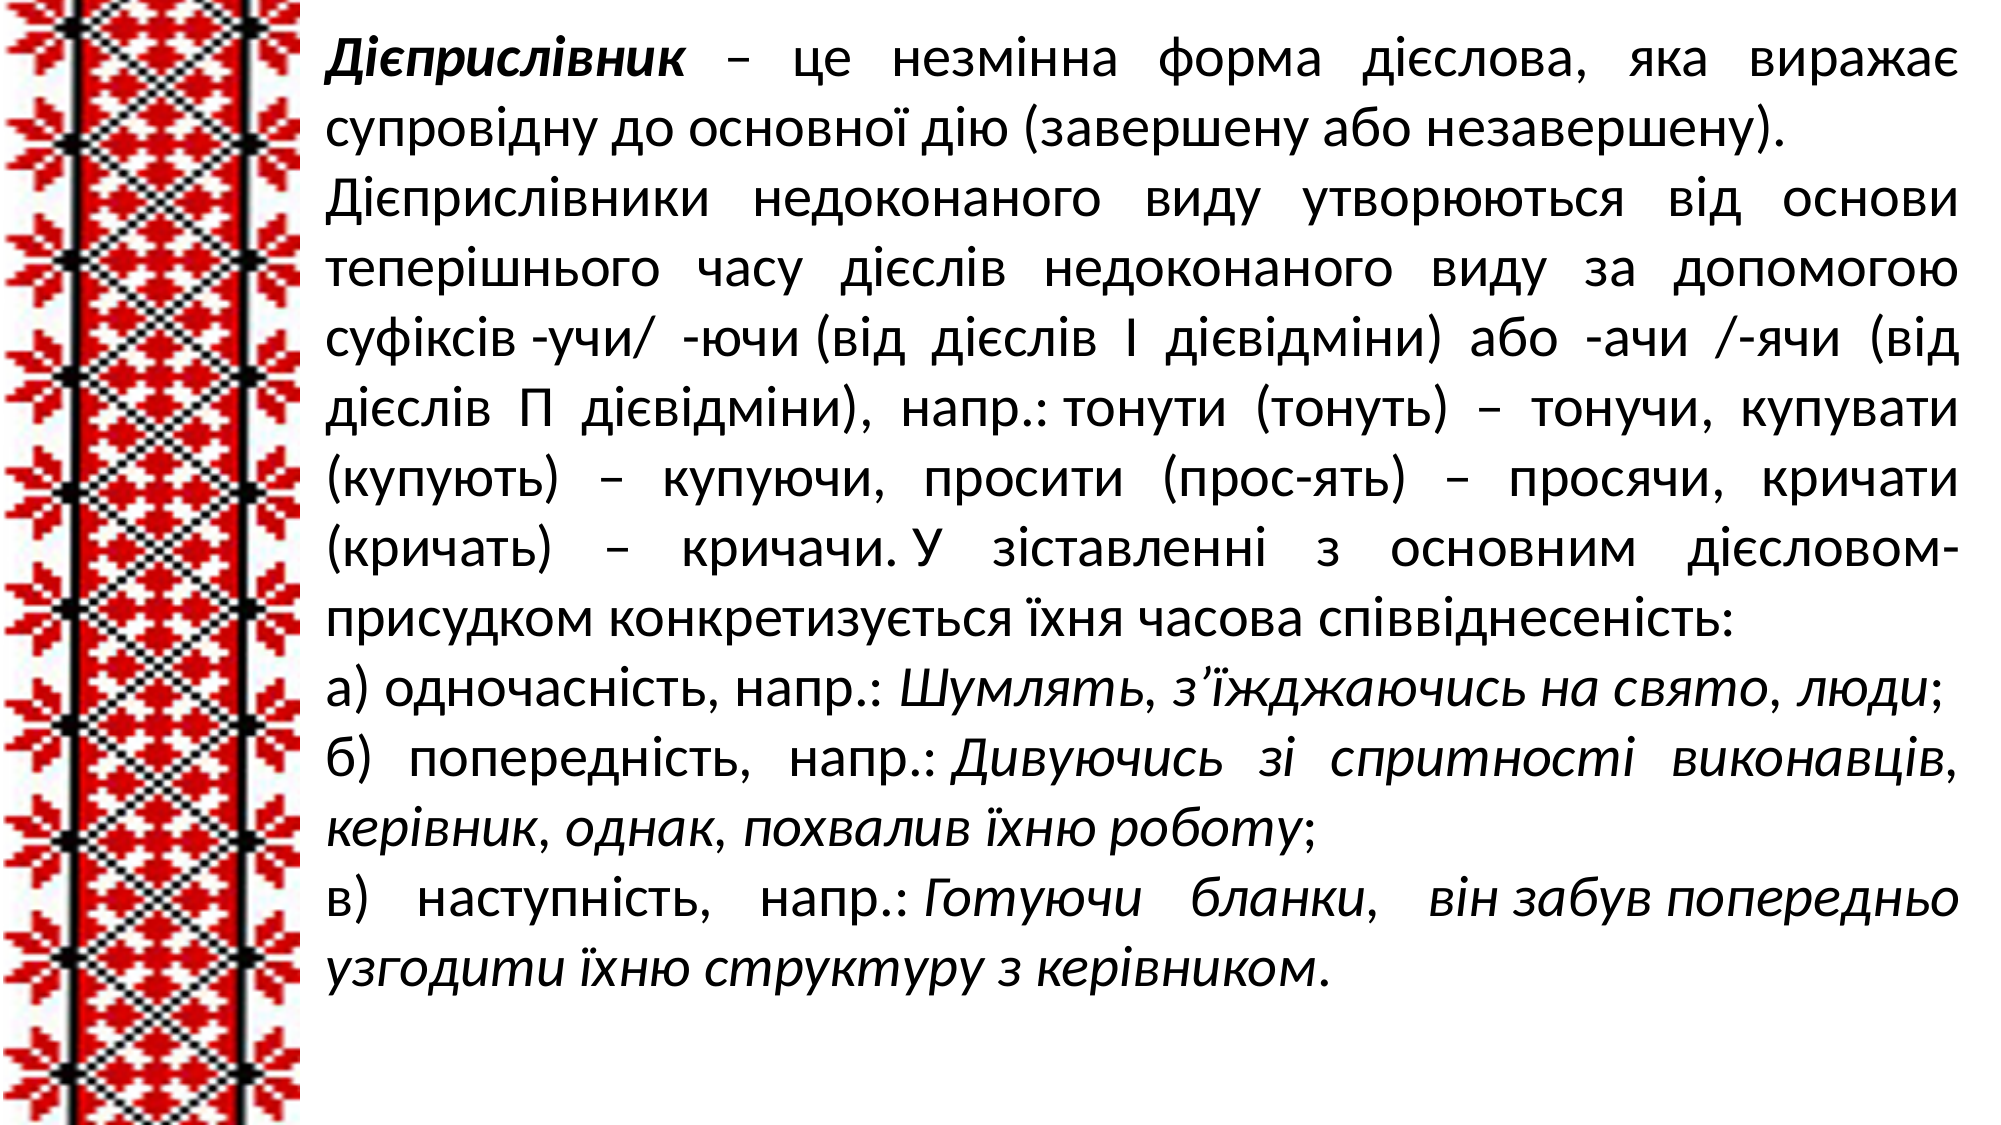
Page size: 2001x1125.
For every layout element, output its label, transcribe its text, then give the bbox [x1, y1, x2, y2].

picture [3, 0, 300, 1125]
text_box Дієприслівник – це незмінна форма дієслова, яка виражає супровідну до основної дію (завершену або незавершену). Дієприслівники недоконаного виду утворюються від основи теперішнього часу дієслів недоконаного виду за допомогою суфіксів -учи/ -ючи (від дієслів І дієвідміни) або -ачи /-ячи (від дієслів П дієвідміни), напр.: тонути (тонуть) – тонучи, купувати (купують) – купуючи, просити (прос-ять) – просячи, кричати (кричать) – кричачи. У зіставленні з основним дієсловом-присудком конкретизується їхня часова співвіднесеність: а) одночасність, напр.: Шумлять, з’їжджаючись на свято, люди; б) попередність, напр.: Дивуючись зі спритності виконавців, керівник, однак, похвалив їхню роботу; в) наступність, напр.: Готуючи бланки, він забув попередньо узгодити їхню структуру з керівником. [310, 10, 1976, 1005]
